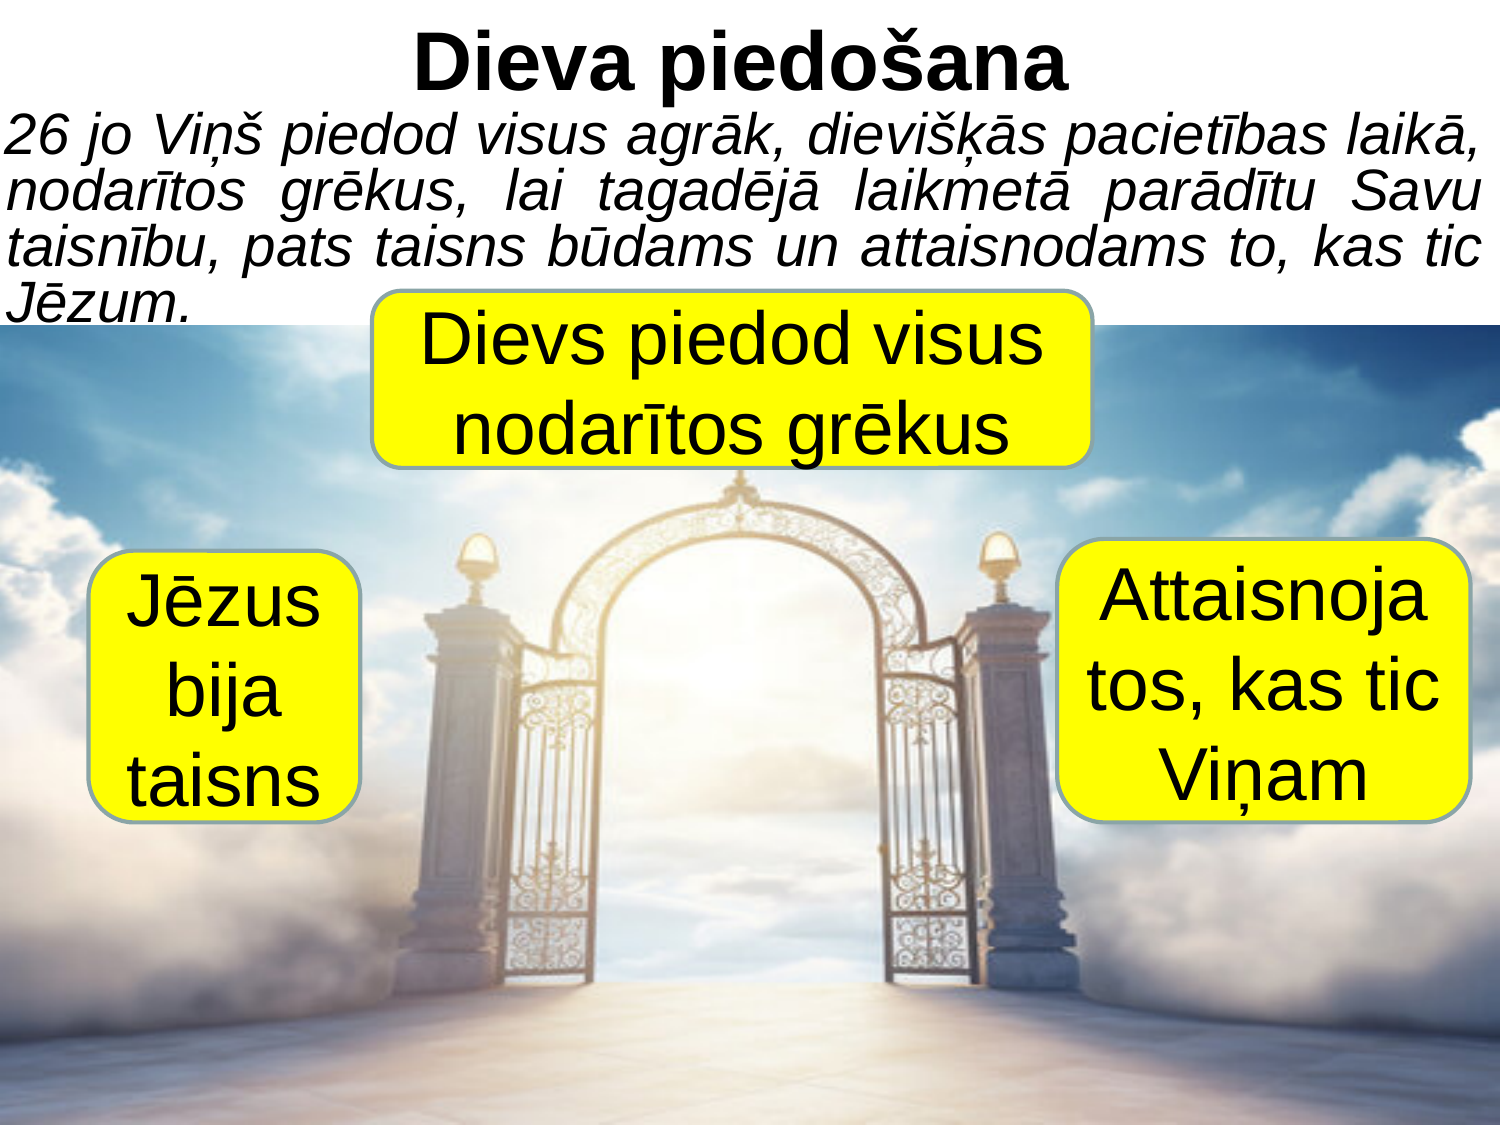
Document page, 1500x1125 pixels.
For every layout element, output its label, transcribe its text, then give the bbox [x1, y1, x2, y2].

text_box Dievs piedod visus nodarītos grēkus [369, 288, 1095, 324]
picture [0, 325, 1500, 1125]
list 26 jo Viņš piedod visus agrāk, dievišķās pacietības laikā, nodarītos grēkus, lai tagadējā laikmetā parādītu Savu taisnību, pats taisns būdams un attaisnodams to, kas tic Jēzum. [0, 101, 1500, 300]
text_box Dieva piedošana [70, 0, 1412, 136]
